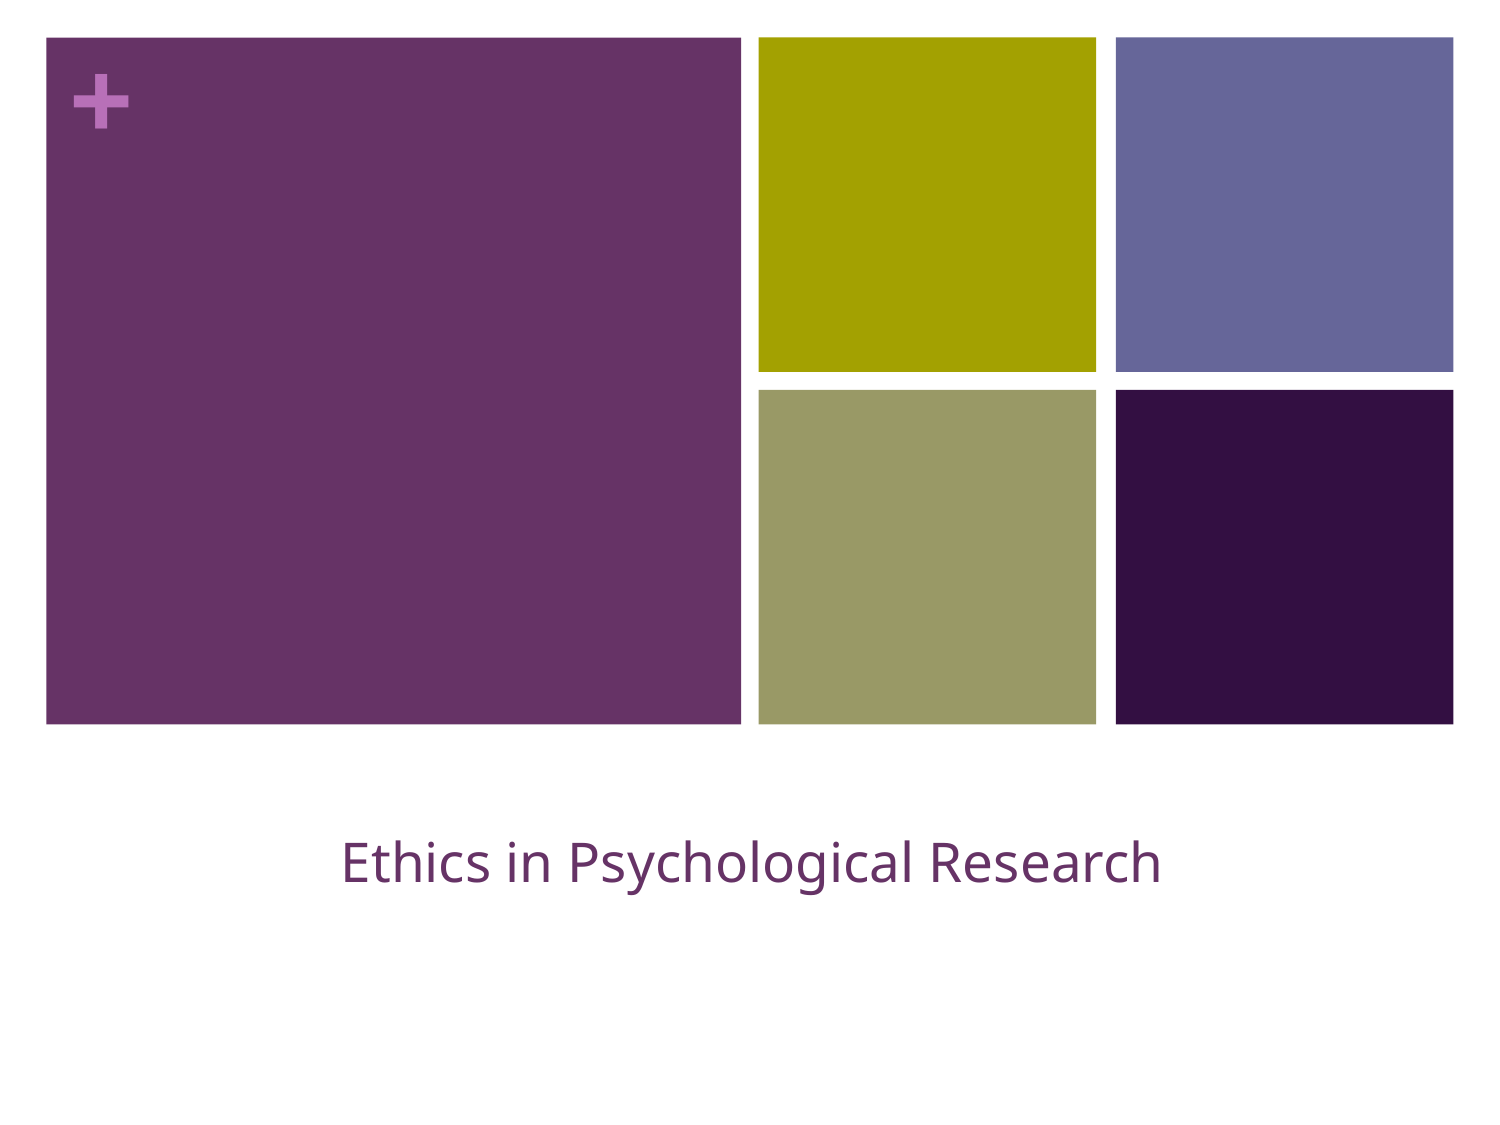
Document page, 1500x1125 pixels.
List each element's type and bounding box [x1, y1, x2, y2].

subtitle [150, 318, 1463, 1125]
